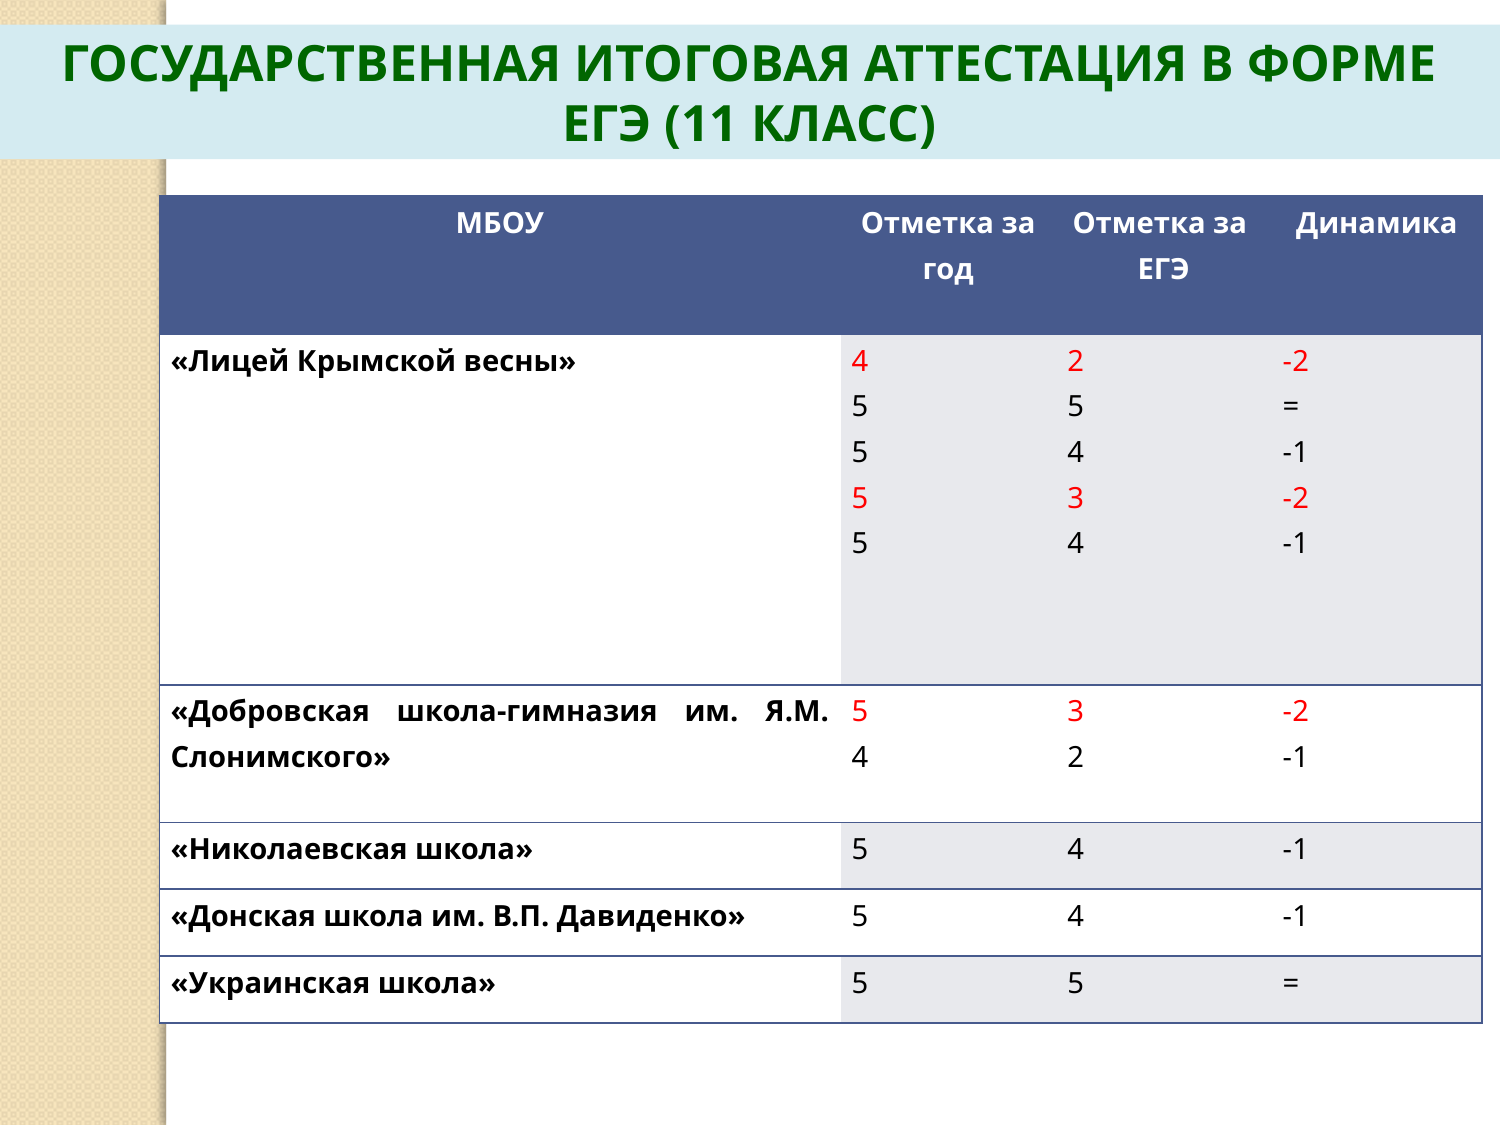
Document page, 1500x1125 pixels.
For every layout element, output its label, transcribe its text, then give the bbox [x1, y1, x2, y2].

table_cell -2 = -1 -2 -1 [1272, 335, 1481, 684]
table_cell -2 -1 [1272, 686, 1481, 822]
table_cell «Николаевская школа» [160, 823, 841, 888]
table_cell «Украинская школа» [160, 957, 841, 1022]
table_cell -1 [1272, 823, 1481, 888]
table_cell 3 2 [1056, 686, 1272, 822]
table_cell 4 [1056, 823, 1272, 888]
text_box ГОСУДАРСТВЕННАЯ ИТОГОВАЯ АТТЕСТАЦИЯ В ФОРМЕ ЕГЭ (11 КЛАСС) [0, 24, 1500, 160]
table_header Отметка за ЕГЭ [1056, 197, 1272, 333]
table_cell «Лицей Крымской весны» [160, 335, 841, 684]
table_cell «Добровская школа-гимназия им. Я.М. Слонимского» [160, 686, 841, 822]
table_cell «Донская школа им. В.П. Давиденко» [160, 890, 841, 955]
table_cell 4 [1056, 890, 1272, 955]
table_header Отметка за год [841, 197, 1056, 333]
table_cell 5 [841, 823, 1056, 888]
table_header Динамика [1272, 197, 1481, 333]
table_cell 5 [841, 957, 1056, 1022]
table_cell 5 [1056, 957, 1272, 1022]
table_cell 4 5 5 5 5 [841, 335, 1056, 684]
table_cell 2 5 4 3 4 [1056, 335, 1272, 684]
table_cell = [1272, 957, 1481, 1022]
table_cell 5 4 [841, 686, 1056, 822]
table_header МБОУ [160, 197, 841, 333]
table_cell 5 [841, 890, 1056, 955]
table_cell -1 [1272, 890, 1481, 955]
